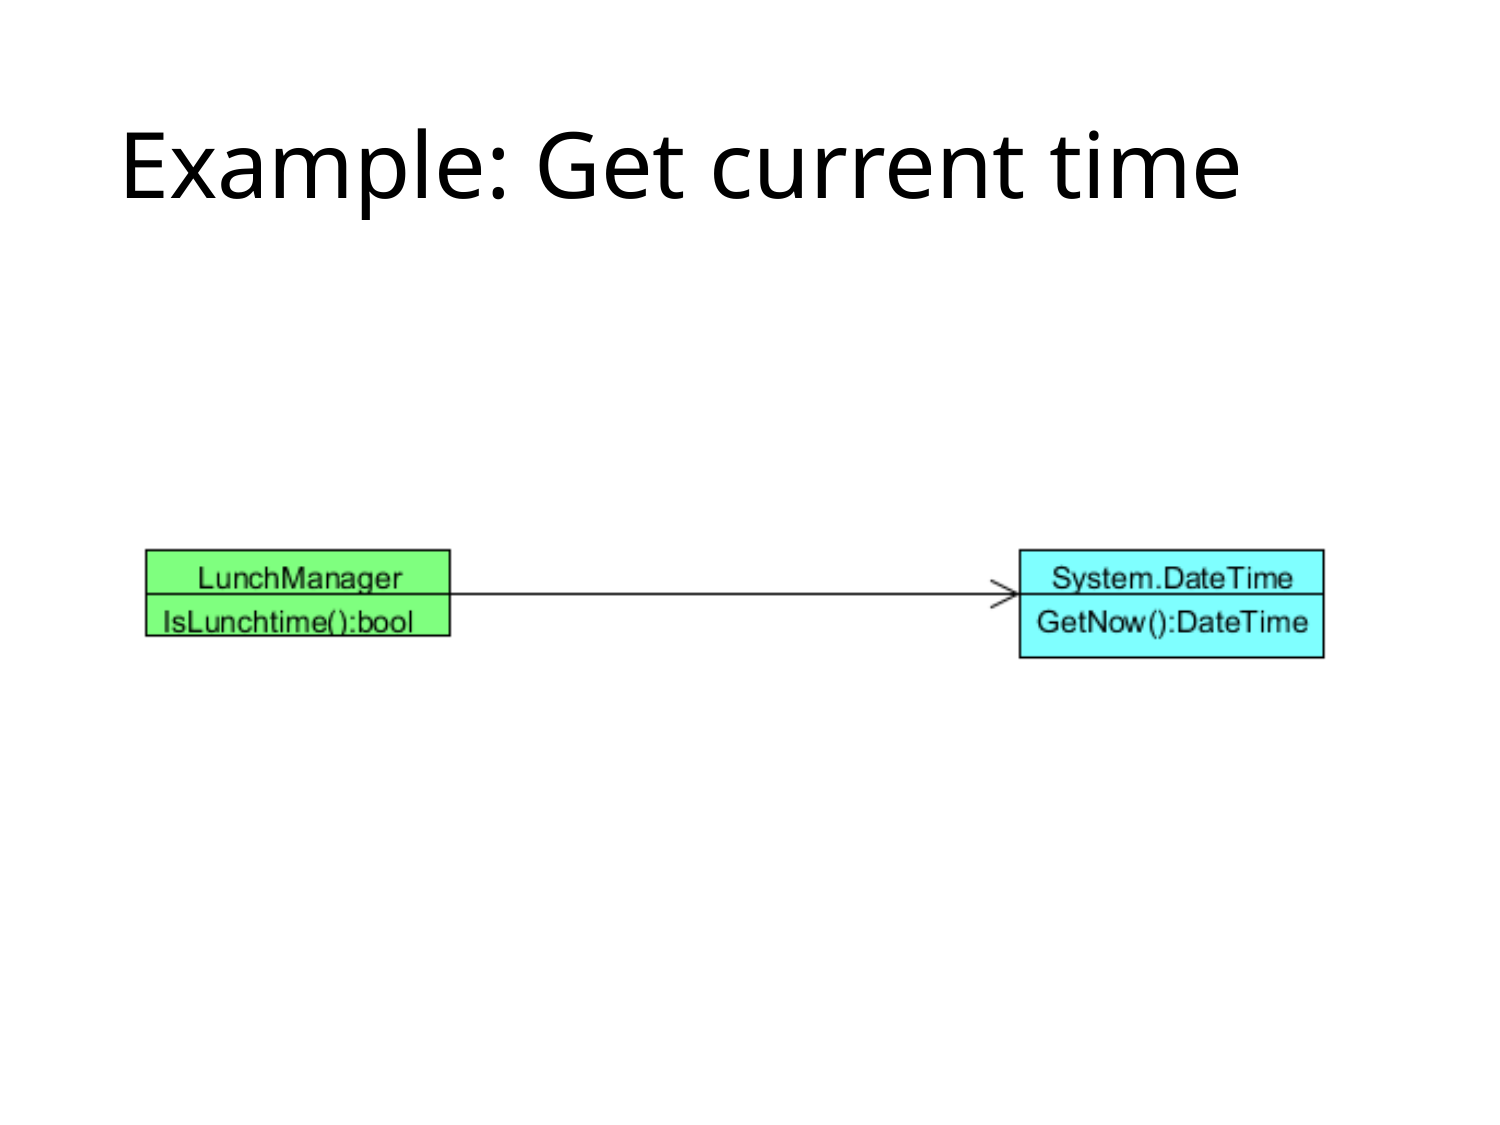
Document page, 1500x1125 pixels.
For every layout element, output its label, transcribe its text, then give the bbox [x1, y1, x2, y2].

title Example: Get current time [103, 59, 1397, 278]
picture [102, 484, 1369, 703]
